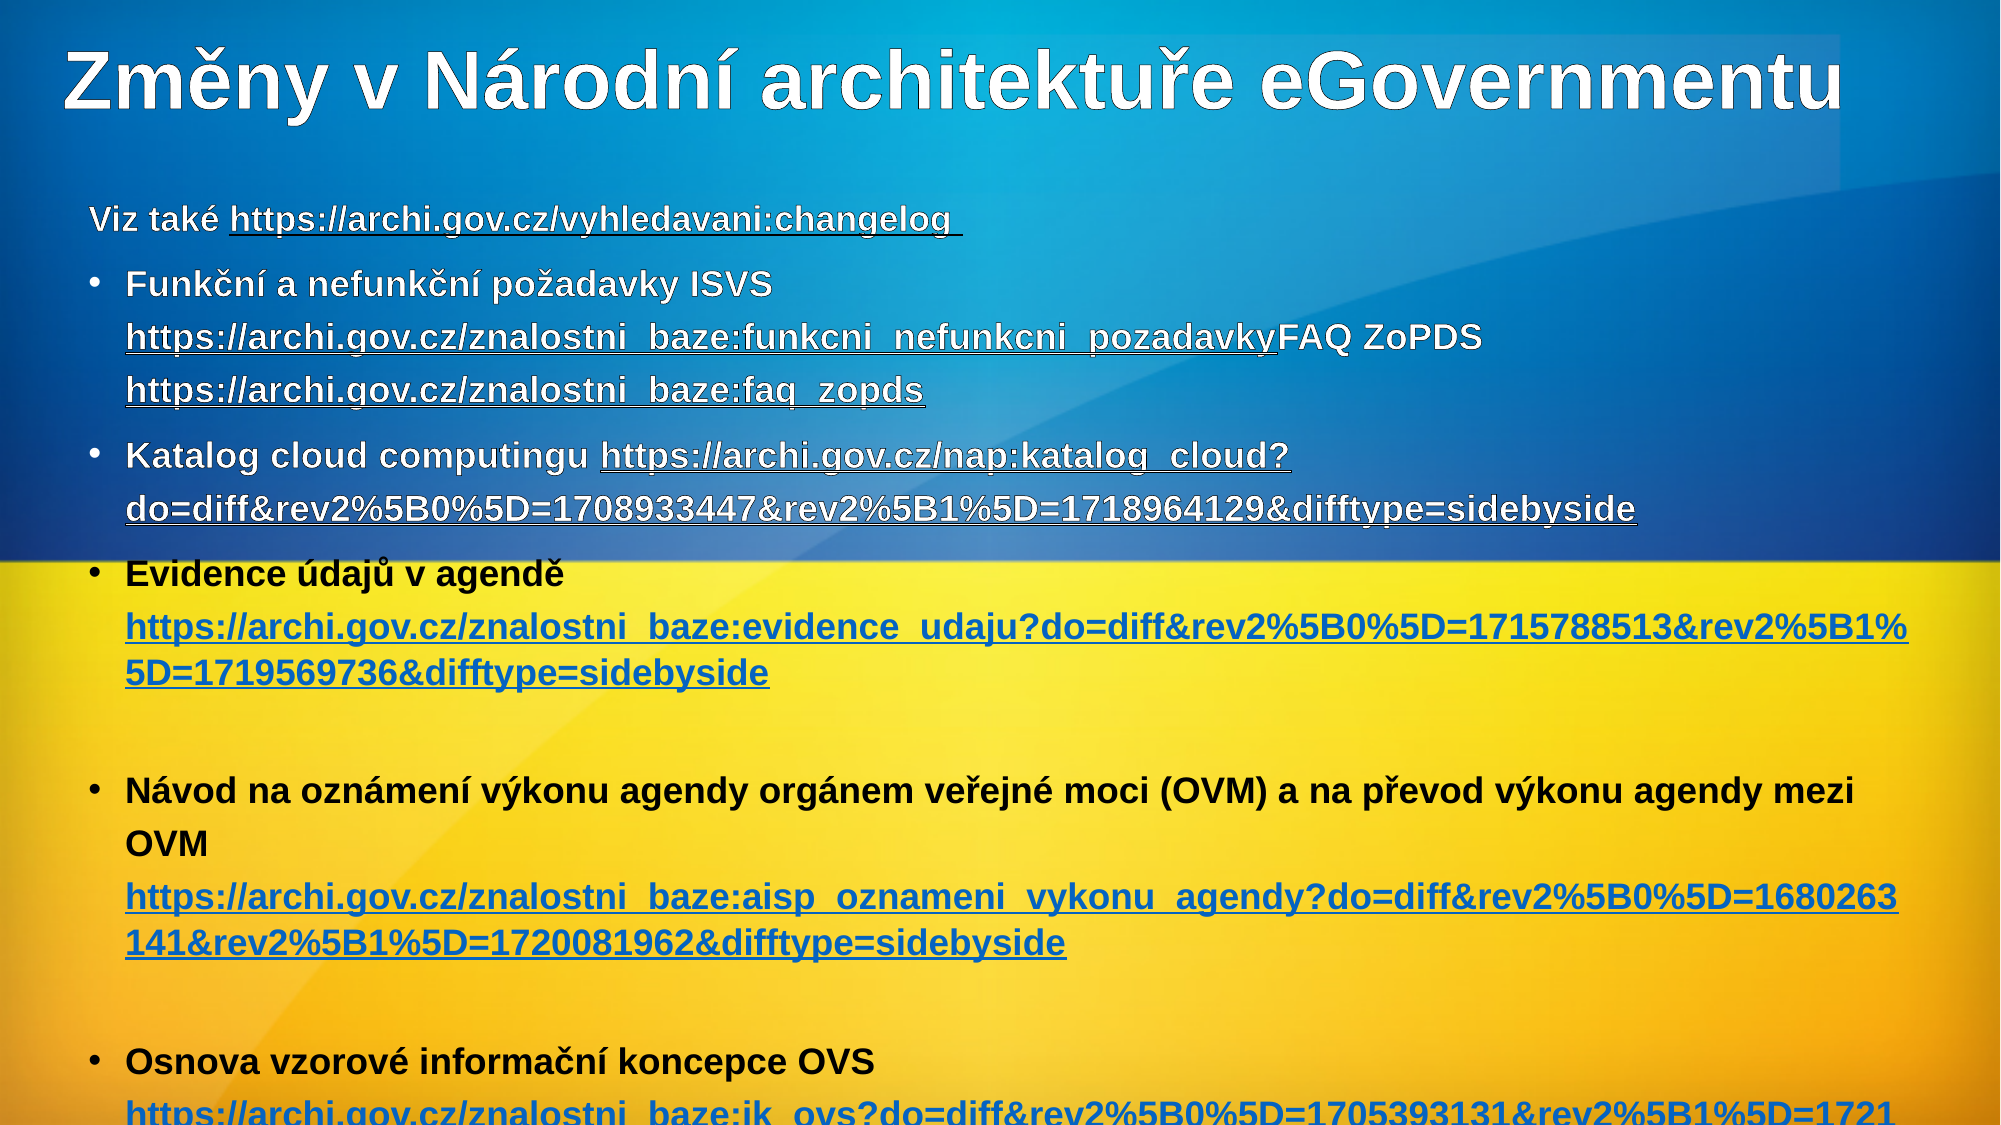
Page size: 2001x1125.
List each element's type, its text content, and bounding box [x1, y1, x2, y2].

picture [0, 0, 2001, 1125]
list Viz také https://archi.gov.cz/vyhledavani:changelog Funkční a nefunkční požadavky ISVS https://archi.gov.cz/znalostni_baze:funkcni_nefunkcni_pozadavkyFAQ ZoPDS https://archi.gov.cz/znalostni_baze:faq_zopds Katalog cloud computingu https://archi.gov.cz/nap:katalog_cloud?do=diff&rev2%5B0%5D=1708933447&rev2%5B1%5D=1718964129&difftype=sidebyside Evidence údajů v agendě https://archi.gov.cz/znalostni_baze:evidence_udaju?do=diff&rev2%5B0%5D=1715788513&rev2%5B1%5D=1719569736&difftype=sidebyside Návod na oznámení výkonu agendy orgánem veřejné moci (OVM) a na převod výkonu agendy mezi OVM https://archi.gov.cz/znalostni_baze:aisp_oznameni_vykonu_agendy?do=diff&rev2%5B0%5D=1680263141&rev2%5B1%5D=1720081962&difftype=sidebyside Osnova vzorové informační koncepce OVS https://archi.gov.cz/znalostni_baze:ik_ovs?do=diff&rev2%5B0%5D=1705393131&rev2%5B1%5D=1721204142&difftype=sidebyside [73, 158, 1927, 1105]
title Změny v Národní architektuře eGovernmentu [46, 20, 1954, 144]
